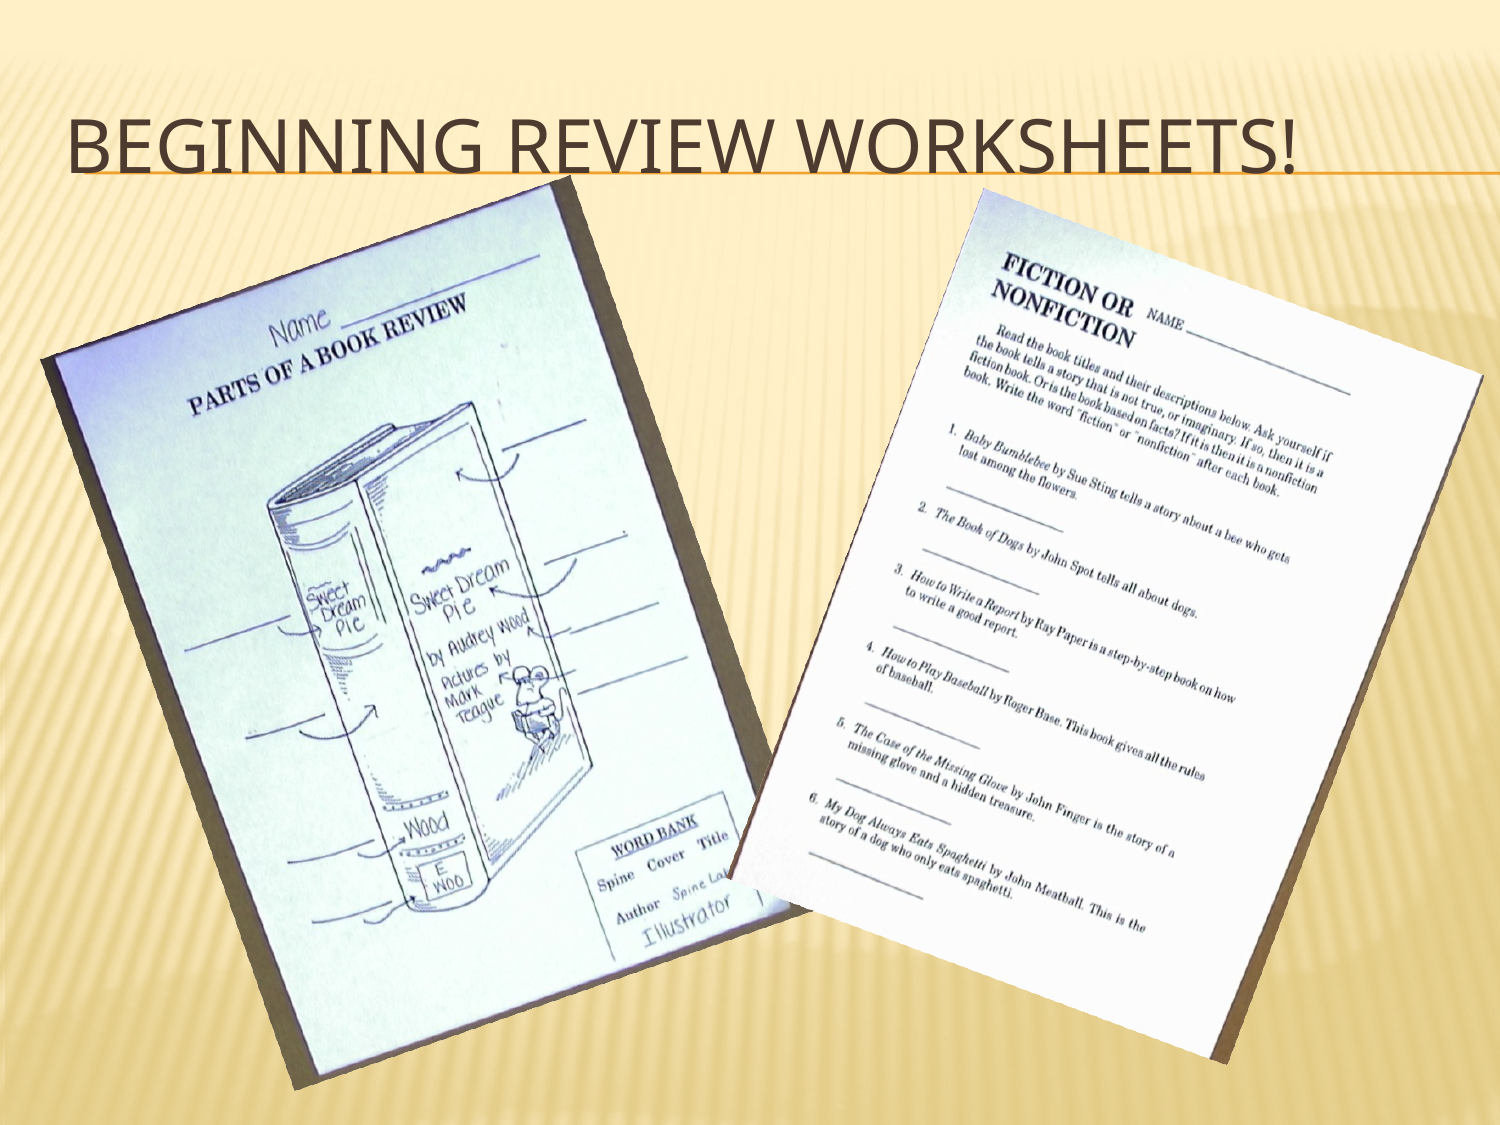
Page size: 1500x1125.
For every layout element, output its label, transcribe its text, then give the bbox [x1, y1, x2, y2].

picture [1374, 335, 1484, 670]
picture [714, 590, 834, 945]
title Beginning Review Worksheets! [50, 75, 1475, 213]
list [150, 245, 713, 1021]
picture [274, 1030, 467, 1090]
picture [40, 323, 148, 667]
picture [1066, 1004, 1249, 1064]
picture [836, 189, 1373, 995]
picture [373, 176, 594, 245]
